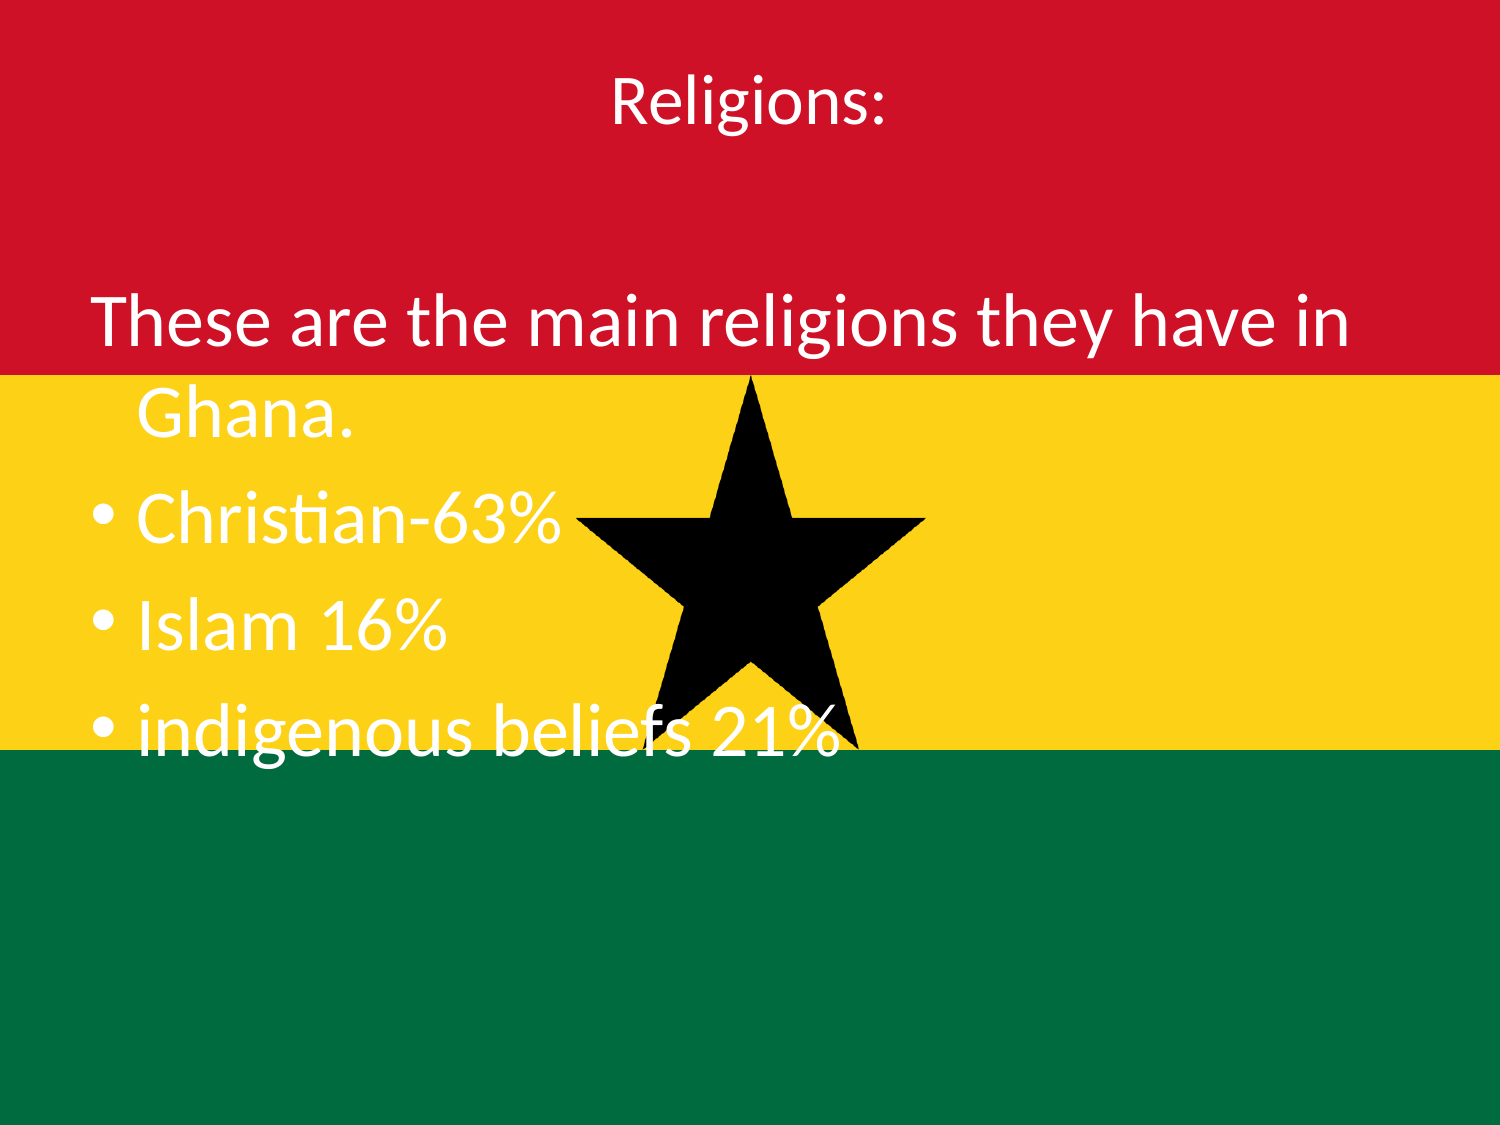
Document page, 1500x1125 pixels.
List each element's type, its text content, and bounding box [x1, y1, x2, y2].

picture [0, 0, 1500, 1125]
list These are the main religions they have in Ghana. Christian-63% Islam 16% indigenous beliefs 21% [74, 262, 1426, 1006]
title Religions: [74, 44, 1426, 233]
